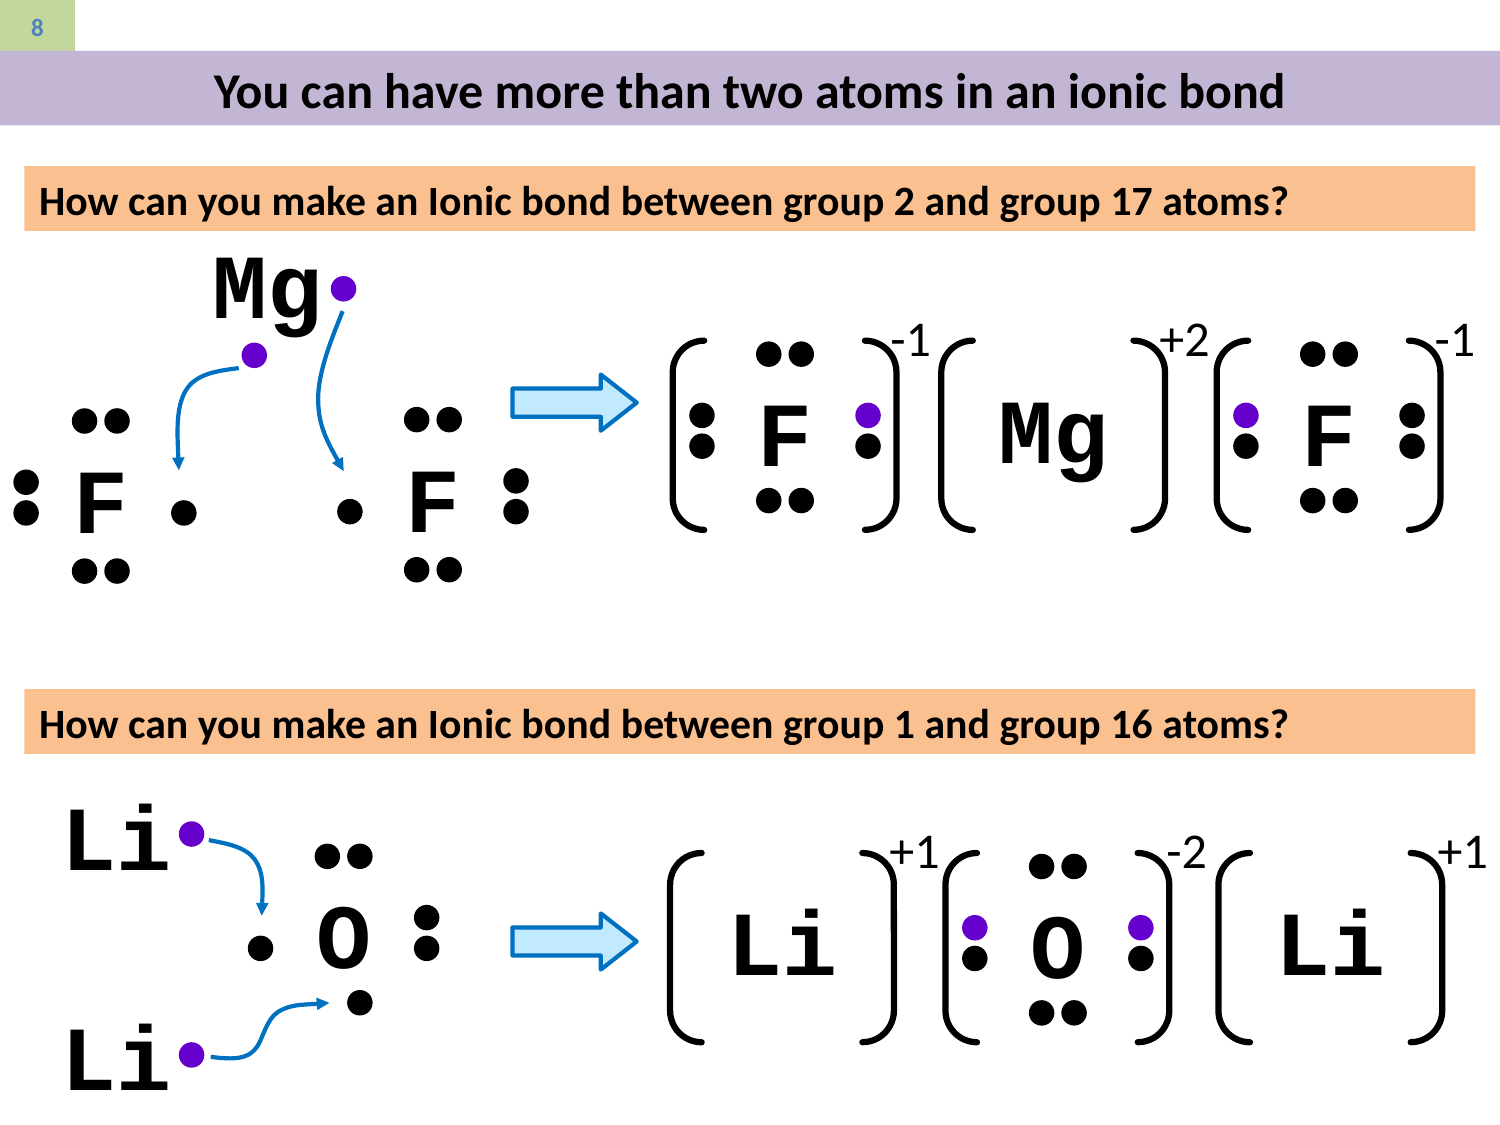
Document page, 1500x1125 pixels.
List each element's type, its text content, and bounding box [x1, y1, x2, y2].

text_box How can you make an Ionic bond between group 1 and group 16 atoms? [24, 689, 1476, 754]
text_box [669, 810, 1500, 1043]
text_box How can you make an Ionic bond between group 2 and group 17 atoms? [24, 166, 1476, 231]
text_box [209, 838, 243, 888]
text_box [40, 991, 205, 1119]
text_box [672, 298, 1500, 531]
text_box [13, 407, 197, 585]
text_box [510, 372, 639, 433]
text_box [191, 219, 357, 369]
text_box You can have more than two atoms in an ionic bond [0, 50, 1500, 126]
text_box [316, 376, 344, 453]
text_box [40, 770, 205, 898]
text_box [210, 1025, 281, 1061]
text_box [247, 843, 440, 1016]
text_box [177, 376, 235, 431]
text_box [510, 911, 639, 972]
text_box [336, 406, 529, 583]
